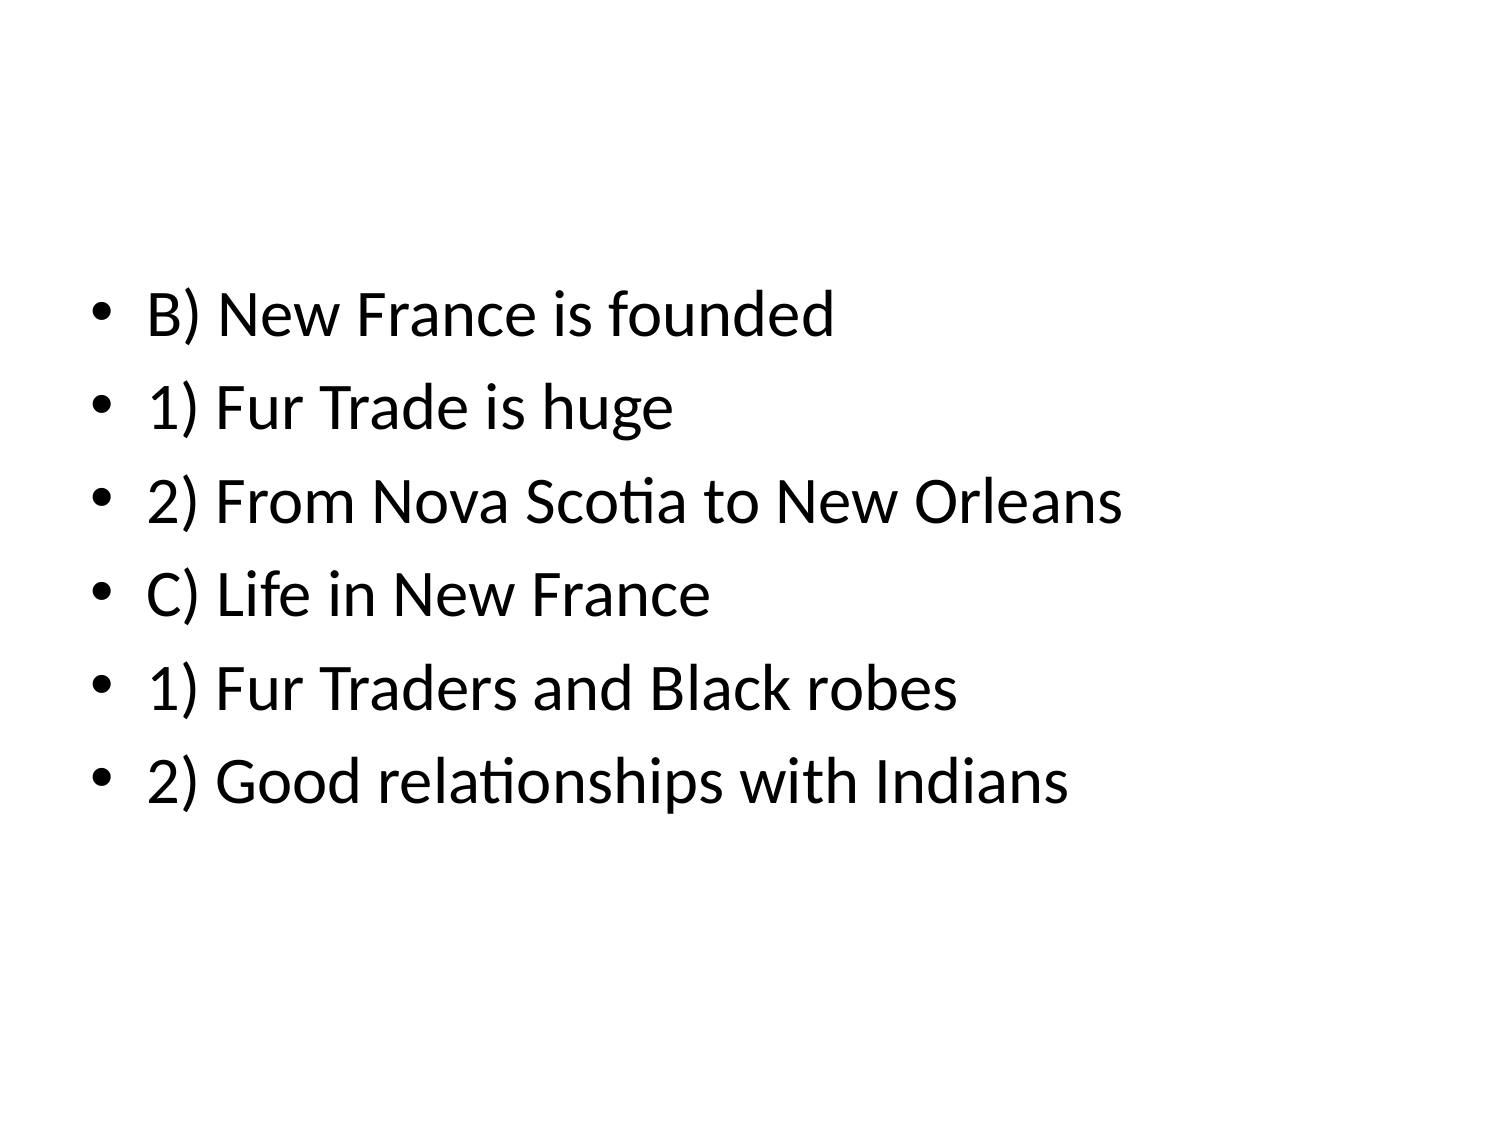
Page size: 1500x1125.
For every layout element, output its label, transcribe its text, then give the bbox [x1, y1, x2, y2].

list B) New France is founded 1) Fur Trade is huge 2) From Nova Scotia to New Orleans C) Life in New France 1) Fur Traders and Black robes 2) Good relationships with Indians [75, 262, 1425, 1005]
